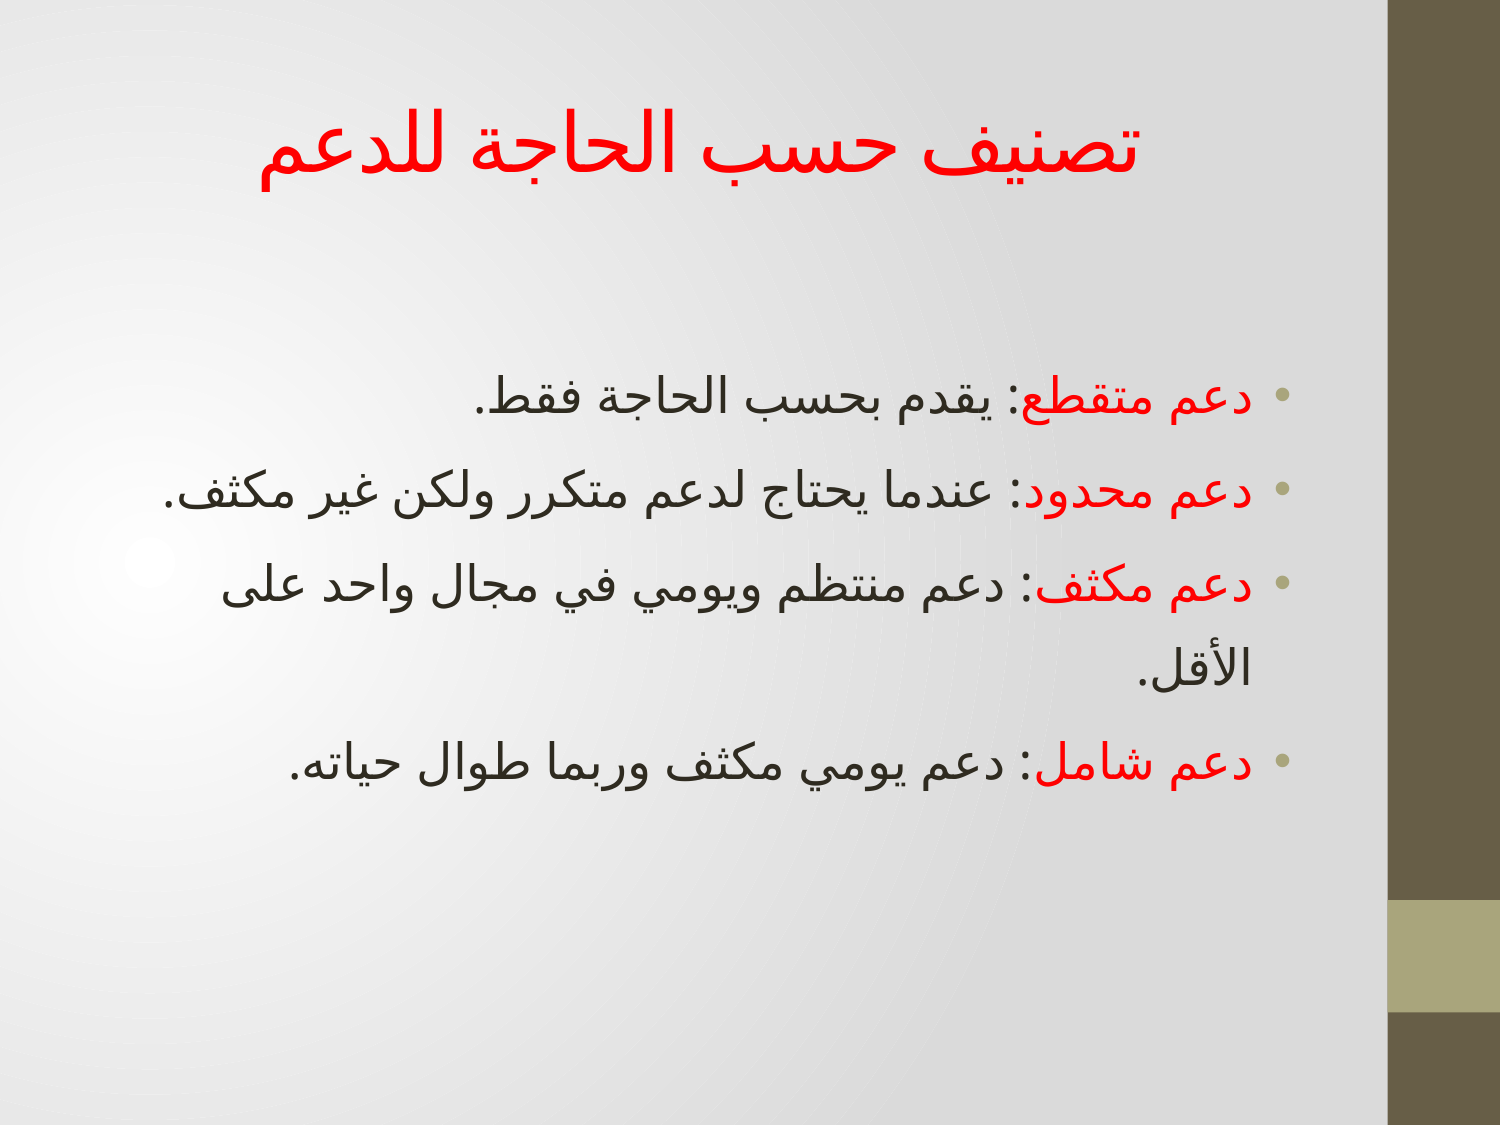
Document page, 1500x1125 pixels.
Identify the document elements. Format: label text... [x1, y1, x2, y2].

list دعم متقطع: يقدم بحسب الحاجة فقط. دعم محدود: عندما يحتاج لدعم متكرر ولكن غير مكثف. دعم مكثف: دعم منتظم ويومي في مجال واحد على الأقل. دعم شامل: دعم يومي مكثف وربما طوال حياته. [75, 262, 1325, 1050]
title تصنيف حسب الحاجة للدعم [75, 45, 1325, 233]
